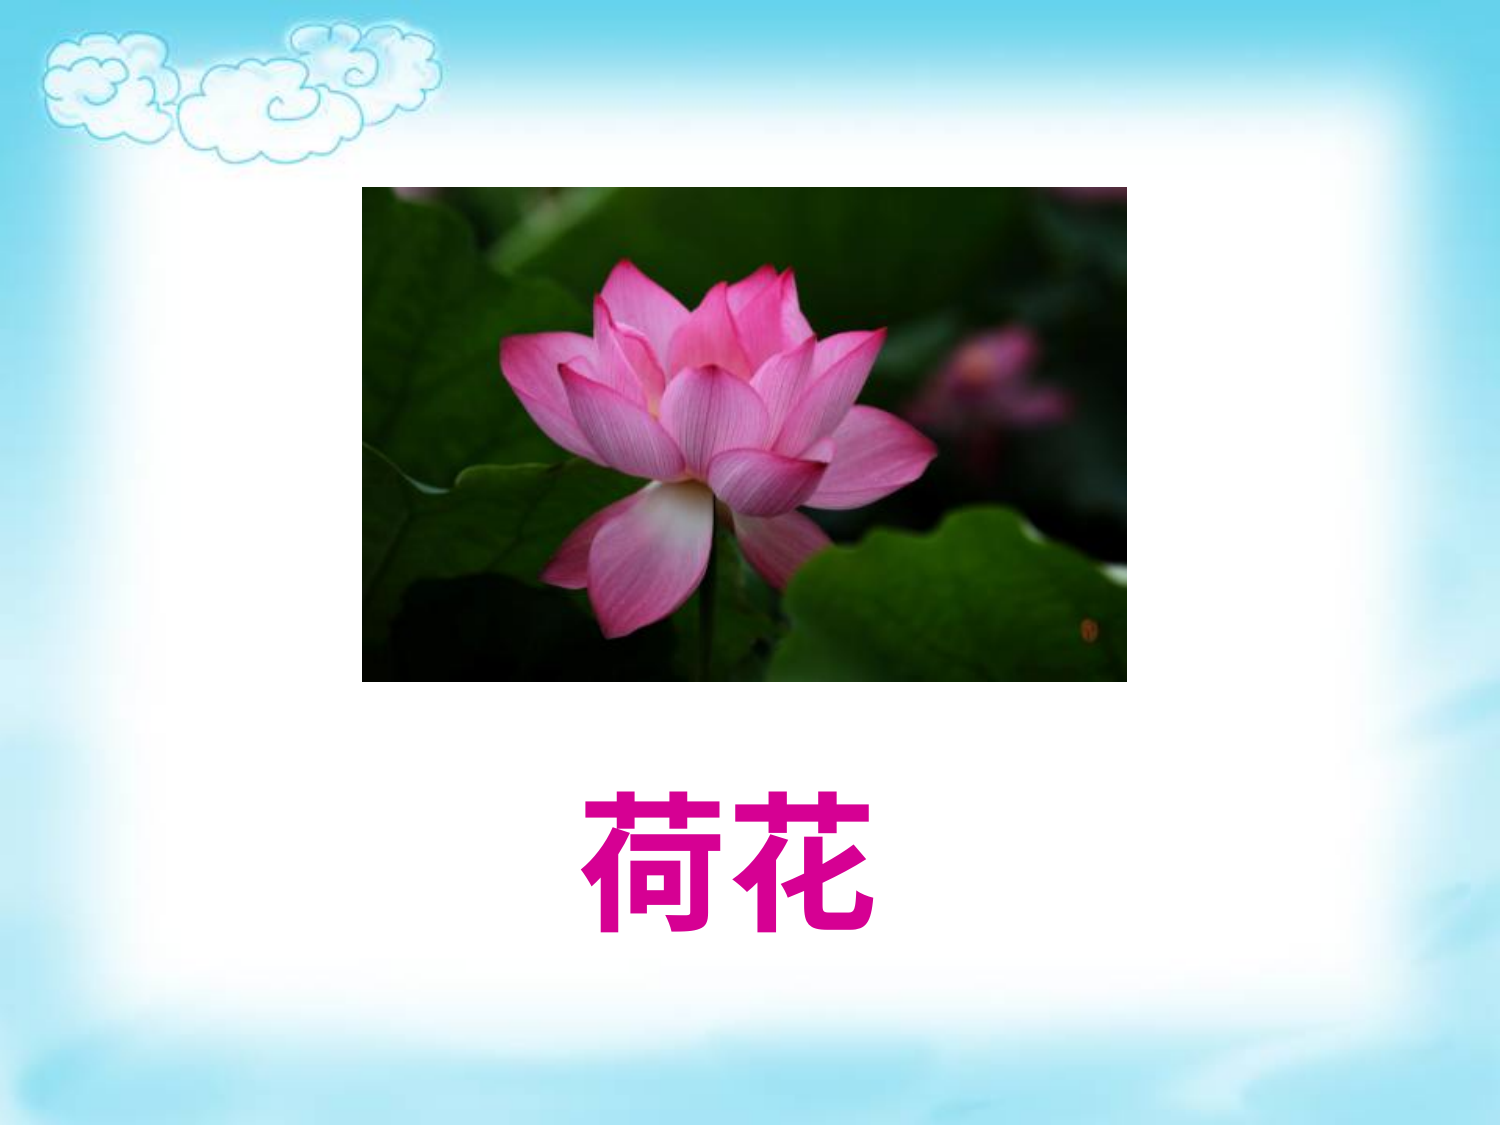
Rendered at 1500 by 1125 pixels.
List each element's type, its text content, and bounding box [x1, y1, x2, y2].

picture [0, 0, 1500, 1125]
text_box 荷花 [562, 762, 1025, 958]
